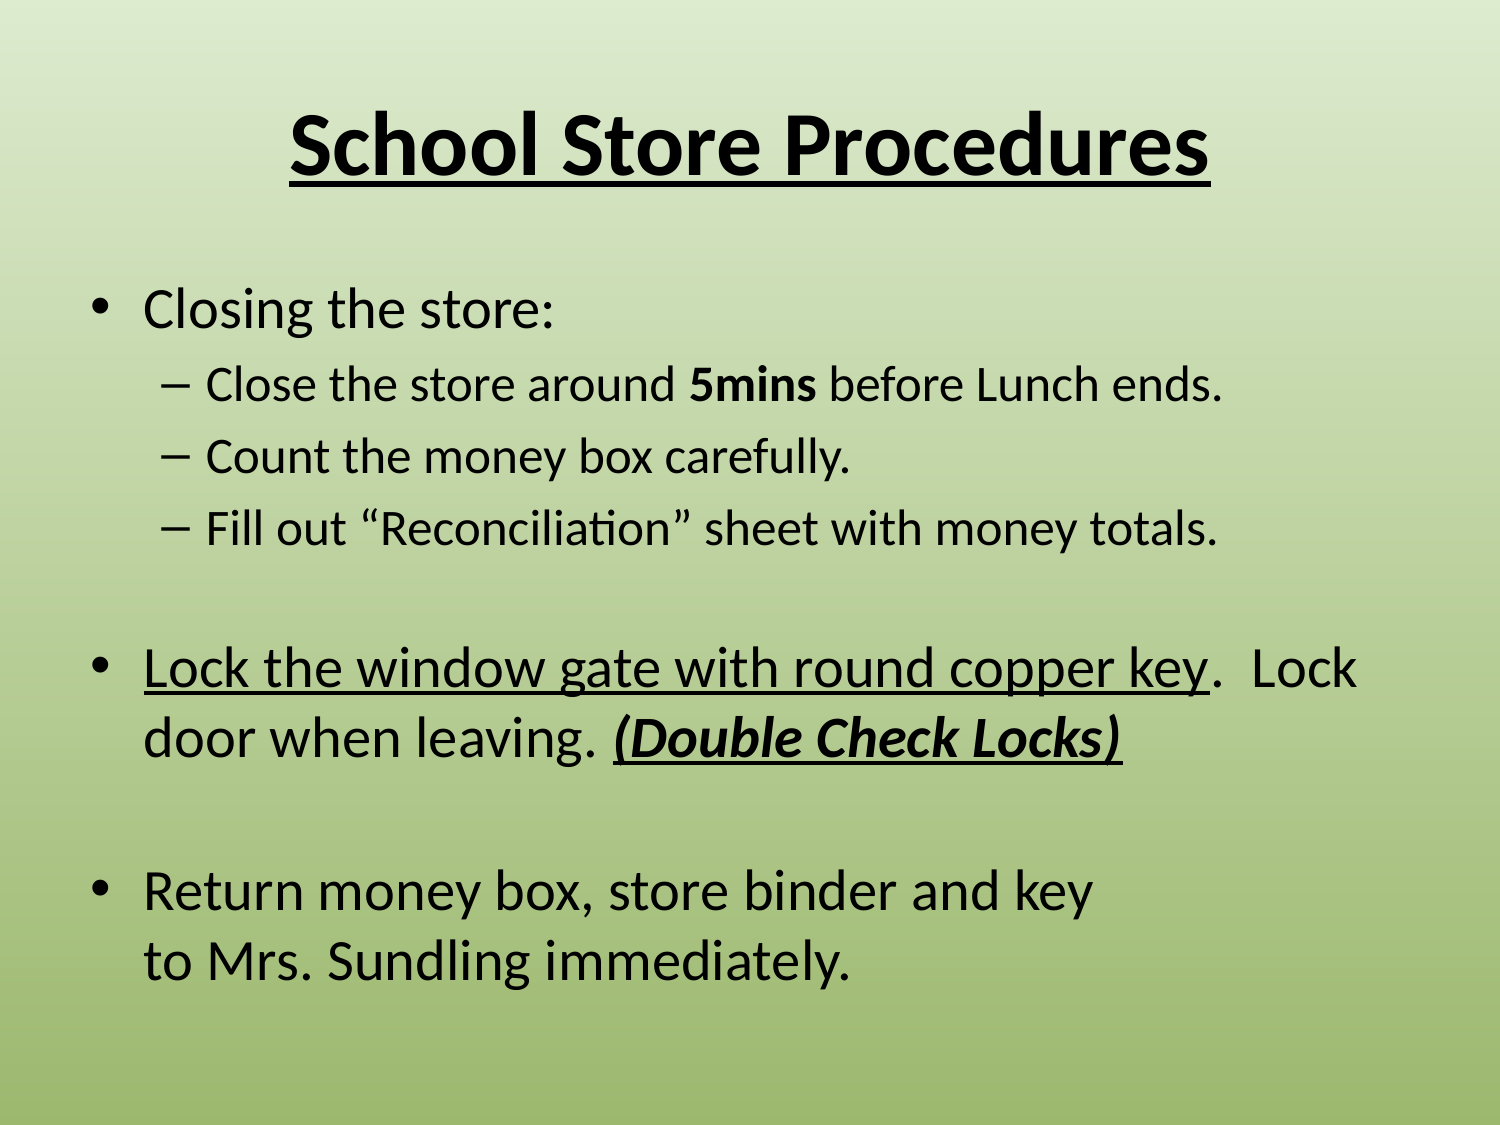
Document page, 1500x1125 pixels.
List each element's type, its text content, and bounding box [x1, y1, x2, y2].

title School Store Procedures [75, 45, 1425, 233]
list Closing the store: Close the store around 5mins before Lunch ends. Count the money box carefully. Fill out “Reconciliation” sheet with money totals. Lock the window gate with round copper key. Lock door when leaving. (Double Check Locks) Return money box, store binder and key to Mrs. Sundling immediately. [75, 262, 1425, 1005]
